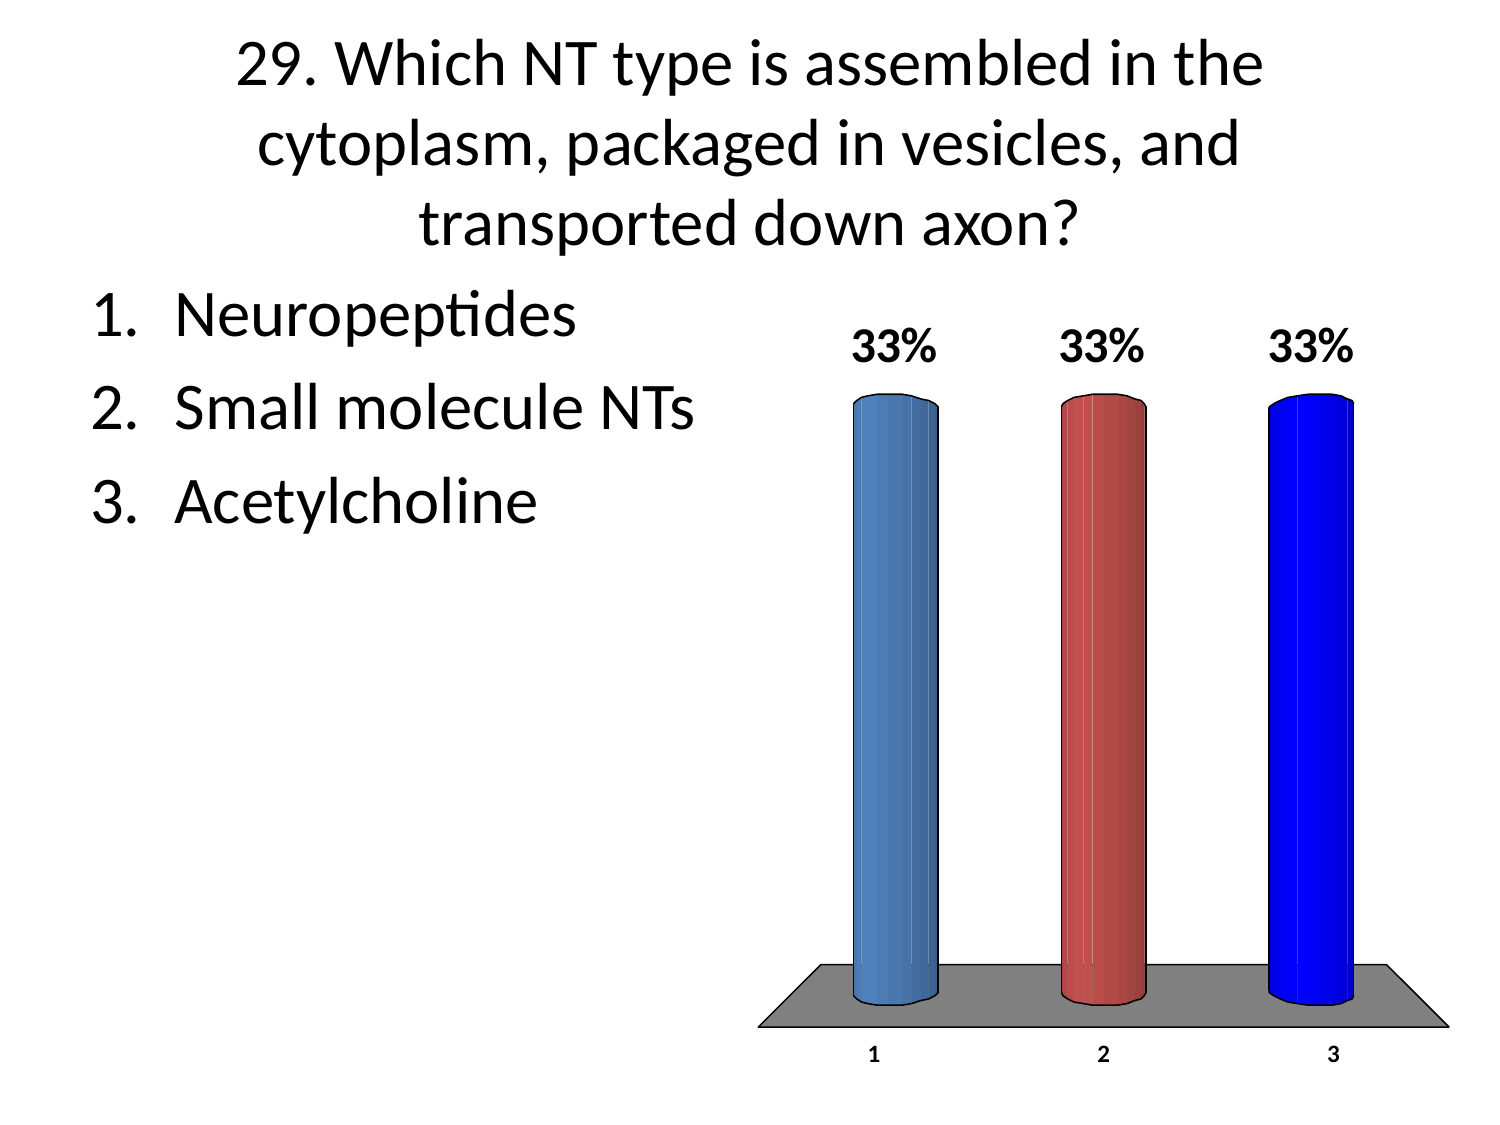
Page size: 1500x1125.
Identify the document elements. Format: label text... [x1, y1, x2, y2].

title 29. Which NT type is assembled in the cytoplasm, packaged in vesicles, and transported down axon? [75, 45, 1425, 233]
list Neuropeptides Small molecule NTs Acetylcholine [75, 262, 750, 1005]
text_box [739, 270, 1490, 1115]
